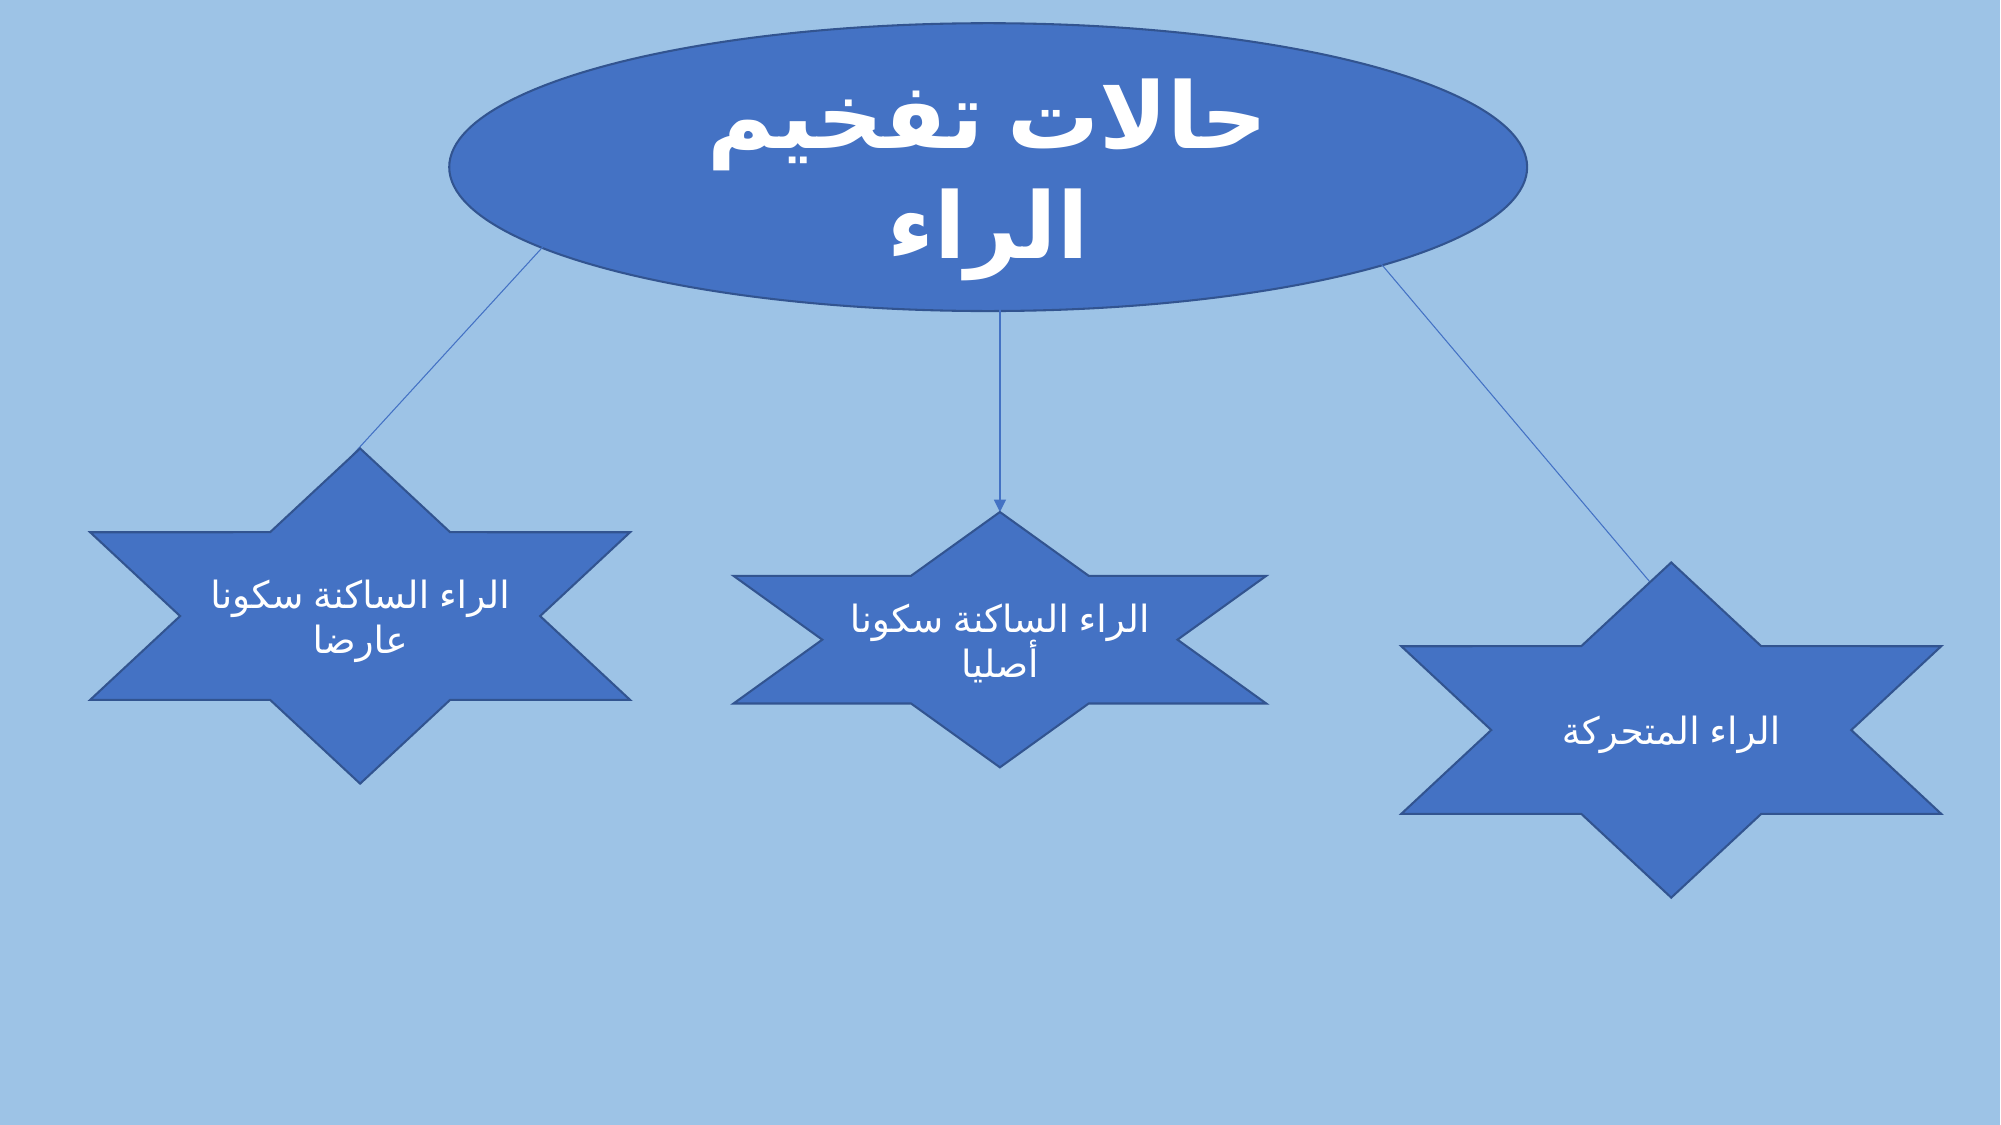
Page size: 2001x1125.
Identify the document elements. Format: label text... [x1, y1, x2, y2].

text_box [1369, 250, 1682, 620]
text_box الراء المتحركة [1398, 571, 1944, 900]
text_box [279, 167, 616, 535]
text_box حالات تفخيم الراء [448, 22, 1529, 313]
text_box الراء الساكنة سكونا عارضا [87, 522, 633, 786]
text_box الراء الساكنة سكونا أصليا [730, 511, 1270, 769]
